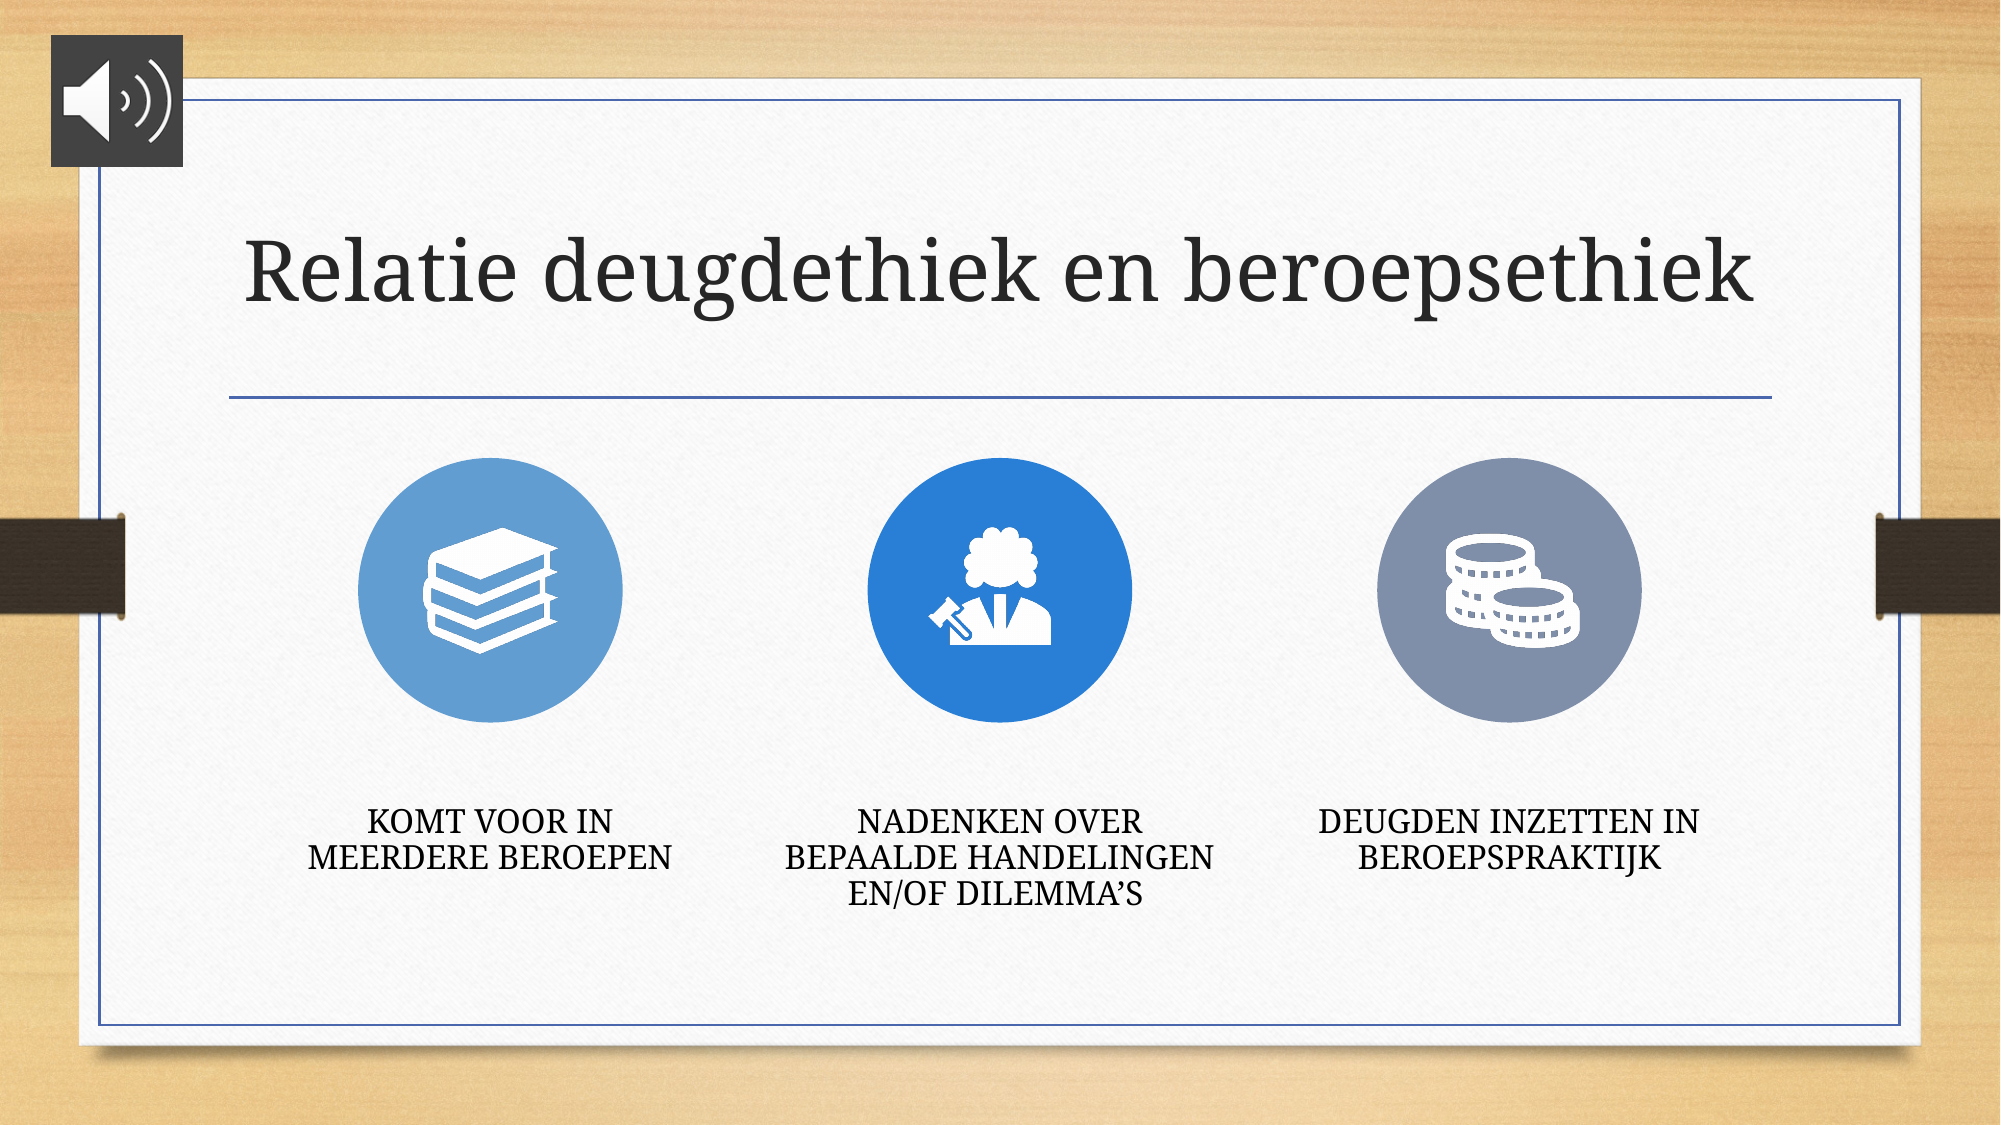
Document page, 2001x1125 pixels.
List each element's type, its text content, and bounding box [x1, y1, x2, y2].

title Relatie deugdethiek en beroepsethiek [212, 161, 1788, 375]
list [212, 454, 1788, 927]
picture [0, 0, 2001, 1125]
